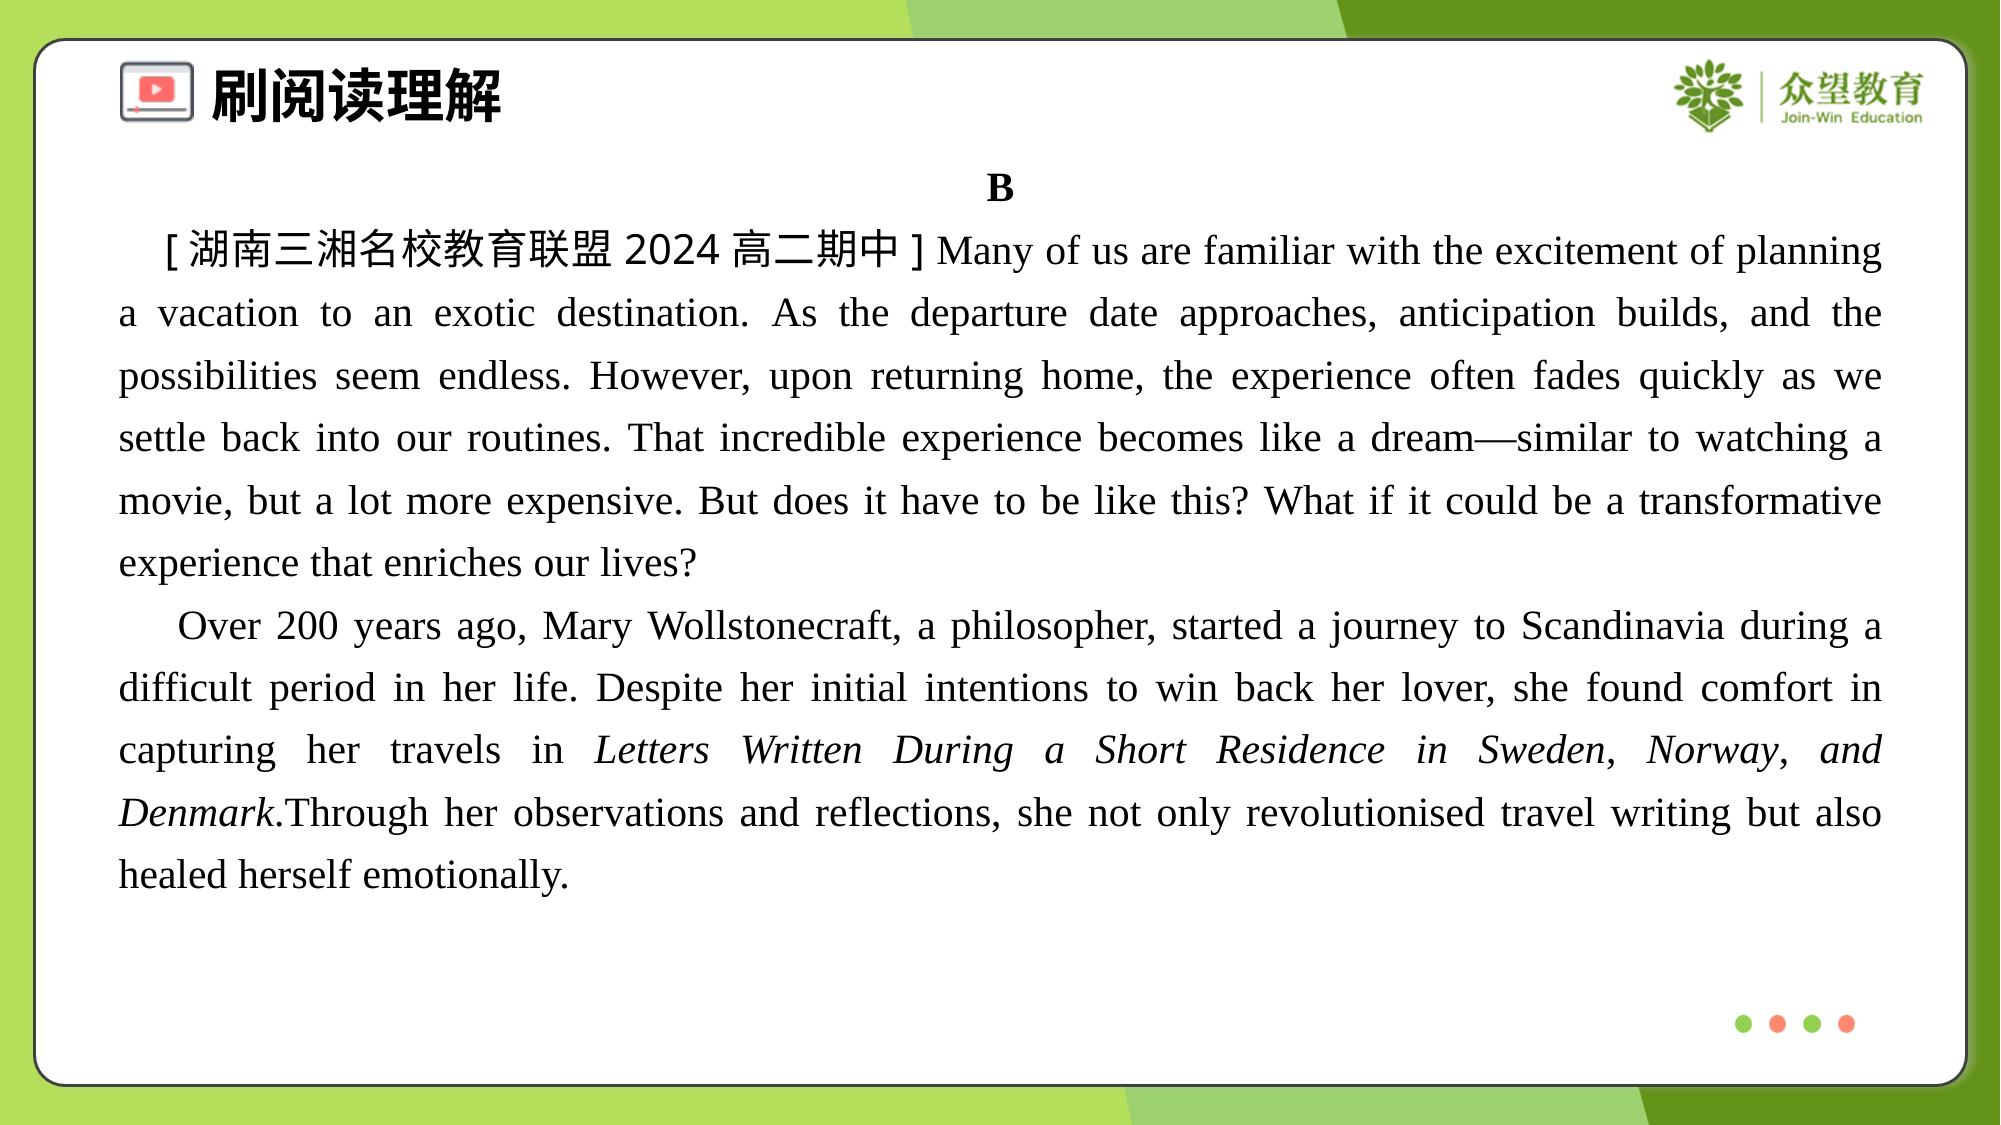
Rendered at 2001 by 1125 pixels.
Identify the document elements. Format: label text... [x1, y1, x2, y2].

picture [0, 0, 2000, 1125]
text_box B [湖南三湘名校教育联盟2024高二期中] Many of us are familiar with the excitement of planning a vacation to an exotic destination. As the departure date approaches, anticipation builds, and the possibilities seem endless. However, upon returning home, the experience often fades quickly as we settle back into our routines. That incredible experience becomes like a dream—similar to watching a movie, but a lot more expensive. But does it have to be like this? What if it could be a transformative experience that enriches our lives? Over 200 years ago, Mary Wollstonecraft, a philosopher, started a journey to Scandinavia during a difficult period in her life. Despite her initial intentions to win back her lover, she found comfort in capturing her travels in Letters Written During a Short Residence in Sweden, Norway, and Denmark.Through her observations and reflections, she not only revolutionised travel writing but also healed herself emotionally. [118, 147, 1883, 898]
